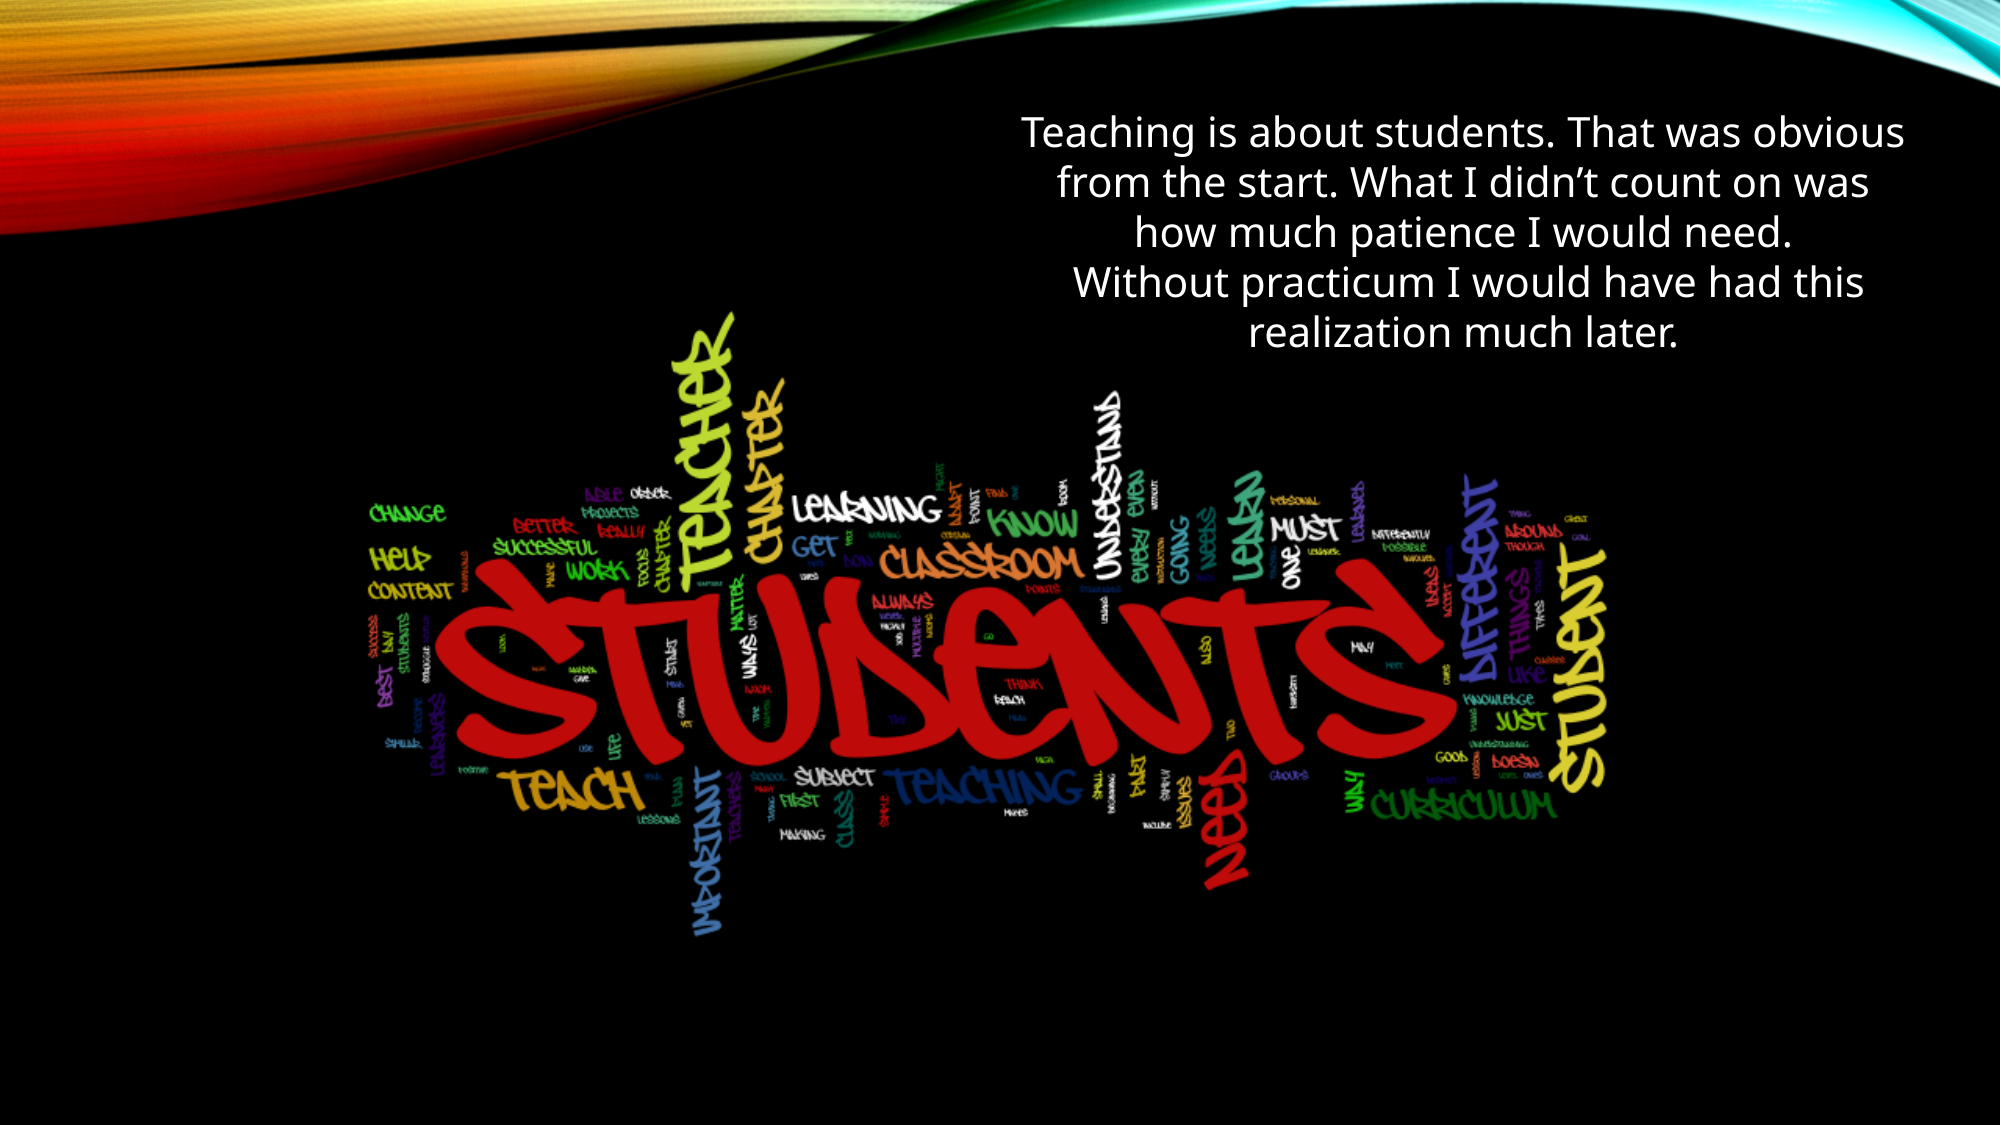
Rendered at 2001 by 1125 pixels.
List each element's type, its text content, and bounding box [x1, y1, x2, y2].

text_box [265, 204, 1876, 1081]
text_box Teaching is about students. That was obvious from the start. What I didn’t count on was how much patience I would need. Without practicum I would have had this realization much later. [996, 98, 1931, 364]
picture [0, 0, 2000, 237]
